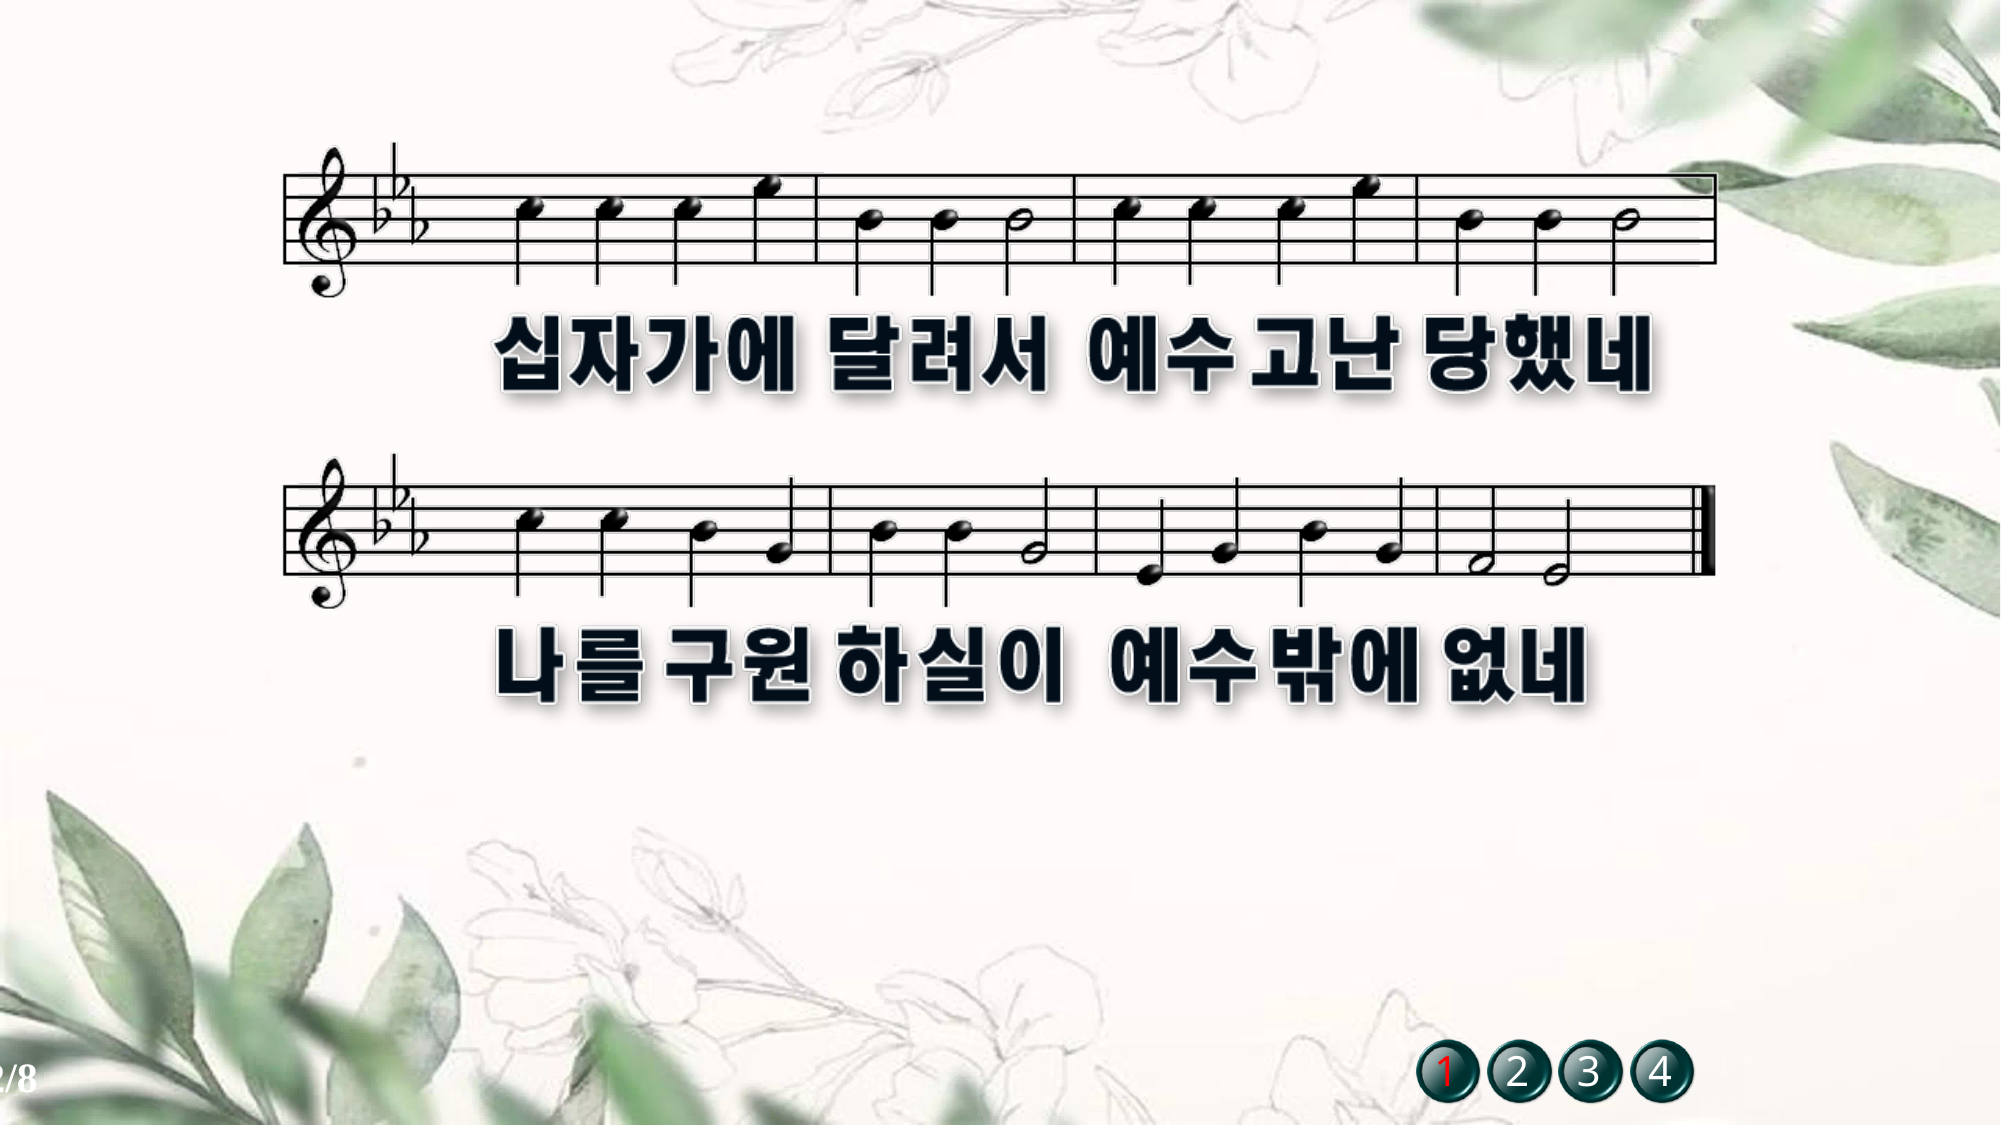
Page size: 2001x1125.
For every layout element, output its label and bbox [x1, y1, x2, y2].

text_box [1555, 1035, 1626, 1106]
text_box [1413, 1035, 1484, 1106]
text_box [1484, 1035, 1555, 1106]
picture [0, 0, 2001, 1125]
text_box [1627, 1035, 1697, 1106]
